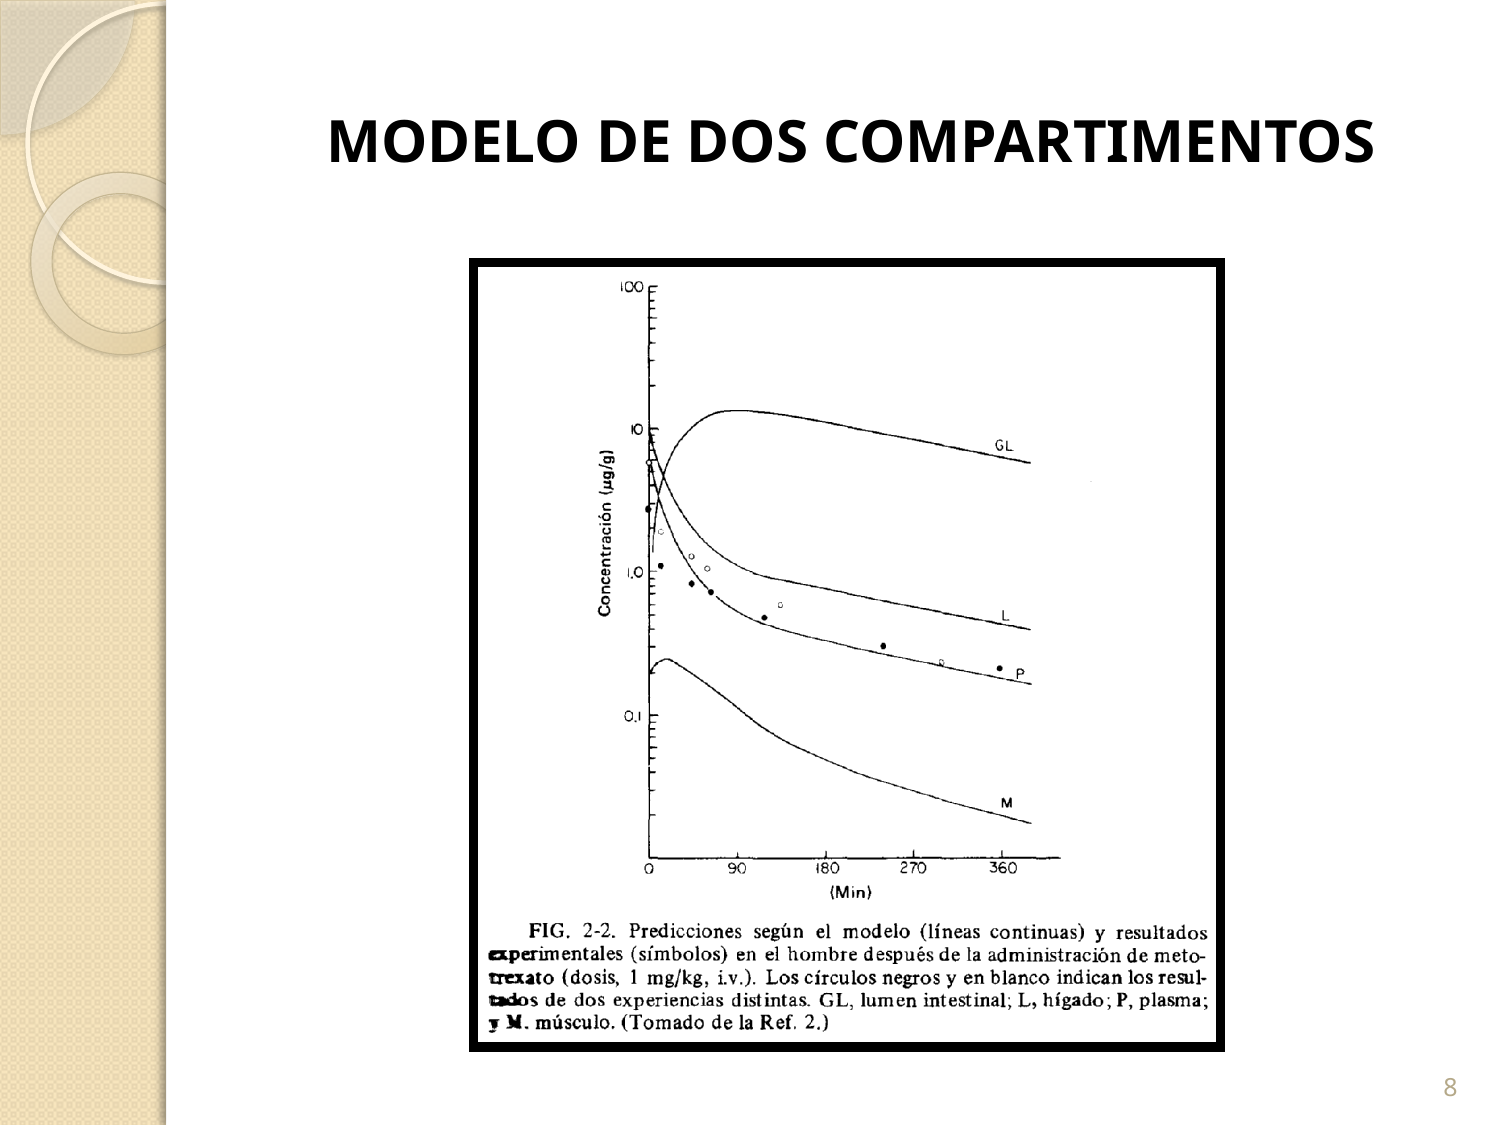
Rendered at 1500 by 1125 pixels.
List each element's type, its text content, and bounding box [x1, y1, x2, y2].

title MODELO DE DOS COMPARTIMENTOS [235, 45, 1466, 233]
slide_number 8 [1413, 1034, 1488, 1113]
picture [477, 266, 1216, 1043]
